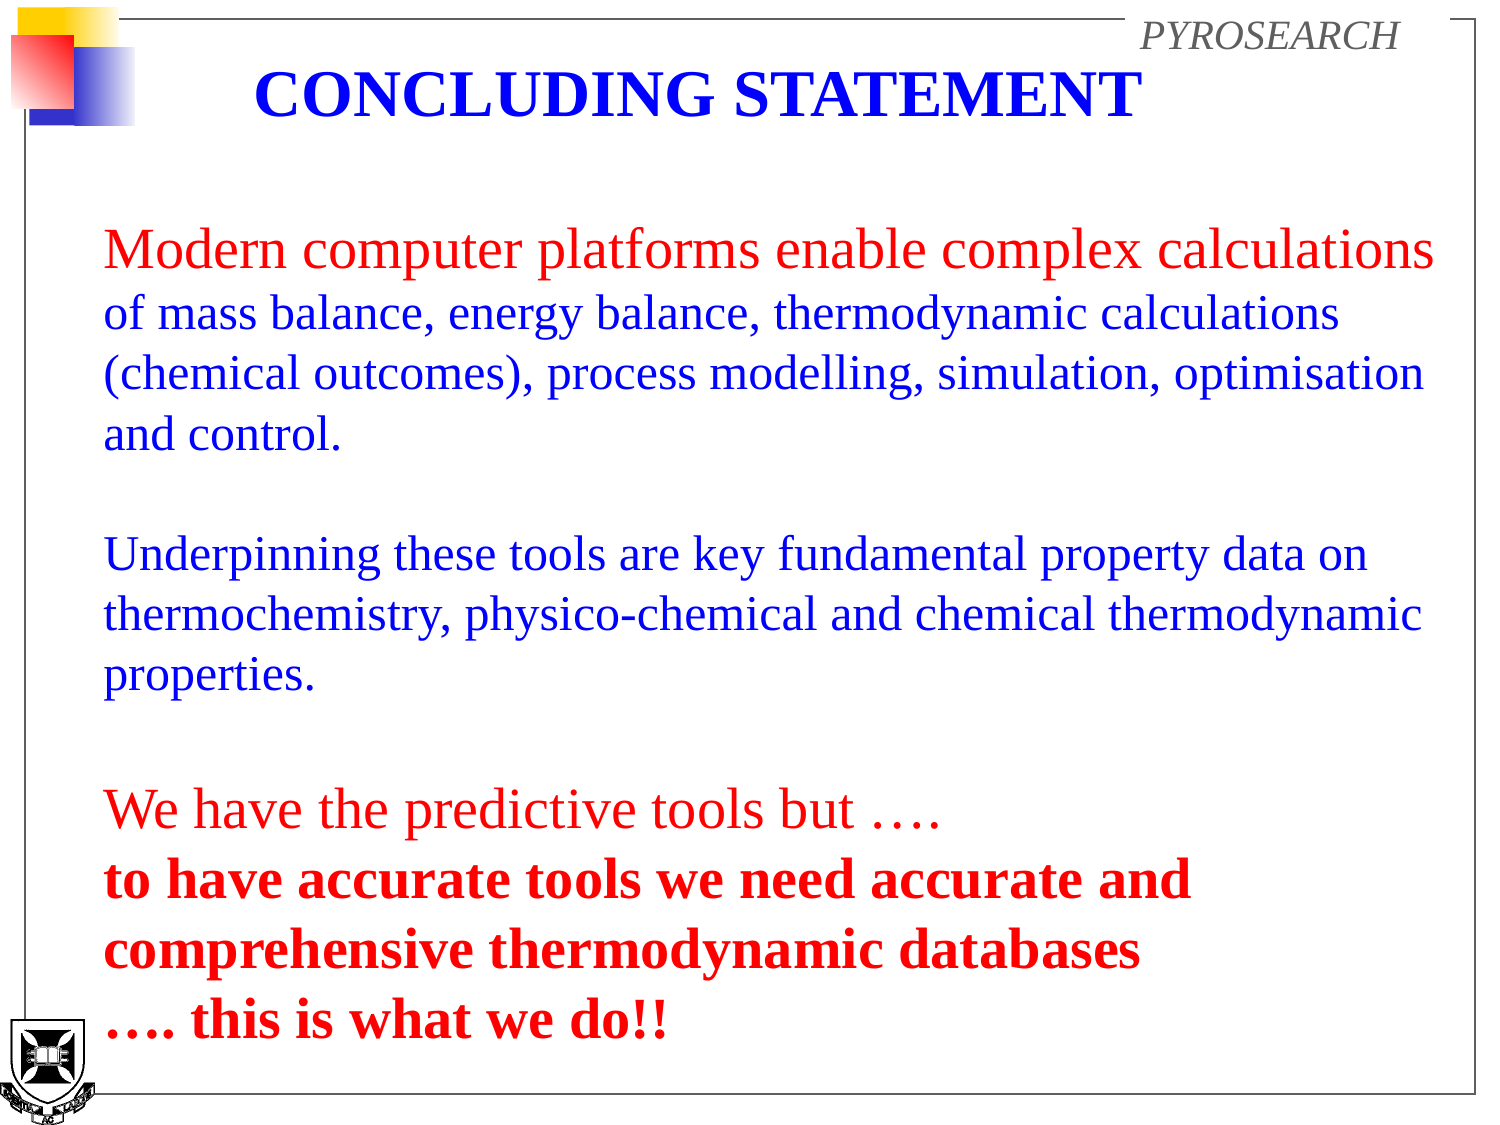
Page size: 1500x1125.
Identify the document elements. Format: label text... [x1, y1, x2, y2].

text_box CONCLUDING STATEMENT Modern computer platforms enable complex calculations of mass balance, energy balance, thermodynamic calculations (chemical outcomes), process modelling, simulation, optimisation and control. Underpinning these tools are key fundamental property data on thermochemistry, physico-chemical and chemical thermodynamic properties. We have the predictive tools but …. to have accurate tools we need accurate and comprehensive thermodynamic databases …. this is what we do!! [88, 42, 1459, 1058]
